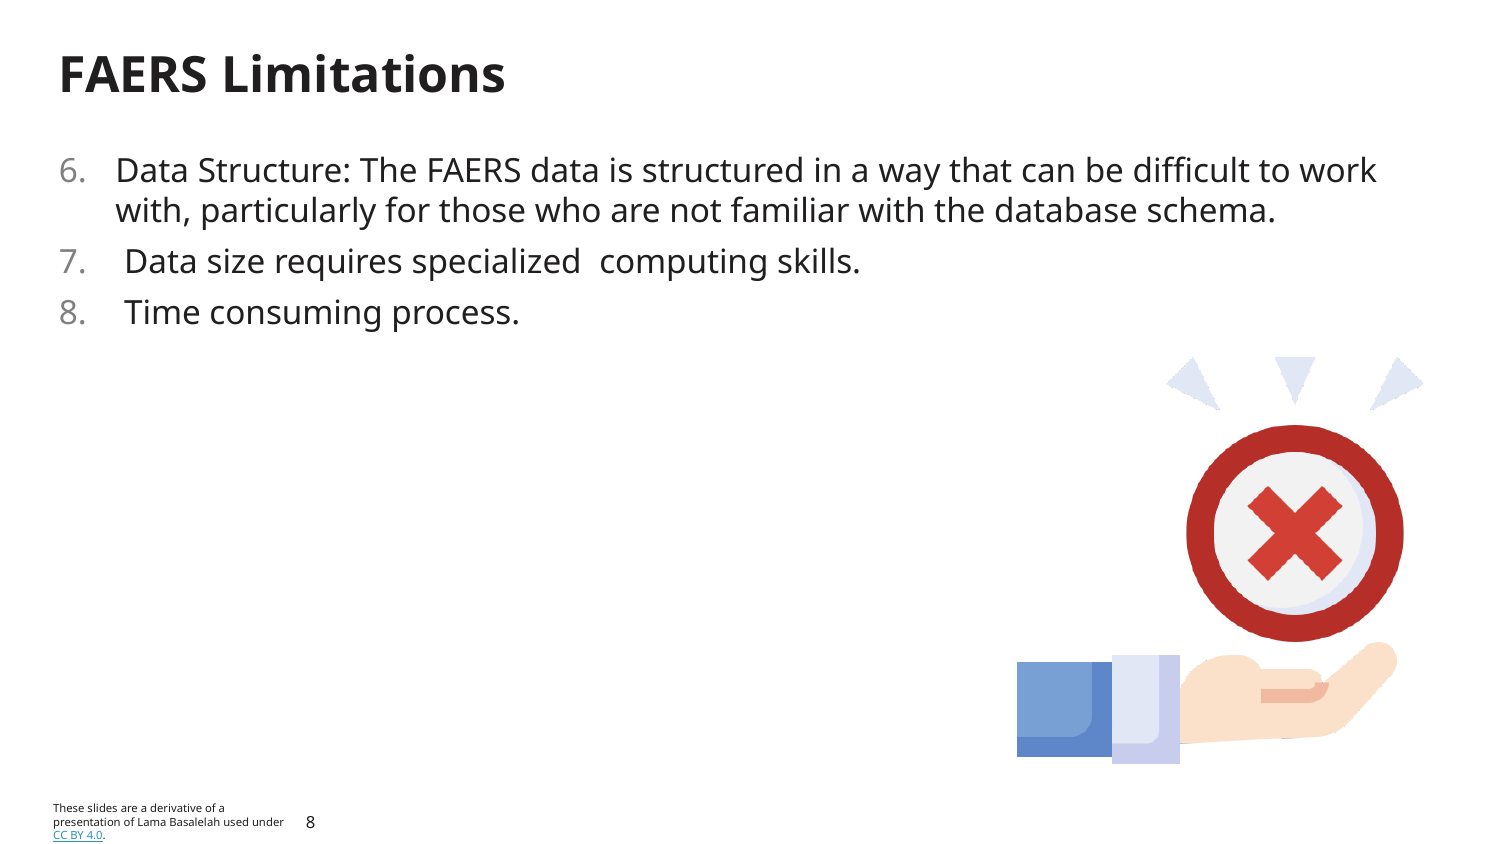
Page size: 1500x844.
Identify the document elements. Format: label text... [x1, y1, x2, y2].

picture [1003, 343, 1437, 778]
slide_number 8 [305, 804, 401, 843]
list Data Structure: The FAERS data is structured in a way that can be difficult to work with, particularly for those who are not familiar with the database schema. Data size requires specialized computing skills. Time consuming process. [59, 148, 1442, 750]
title FAERS Limitations [59, 42, 1442, 102]
